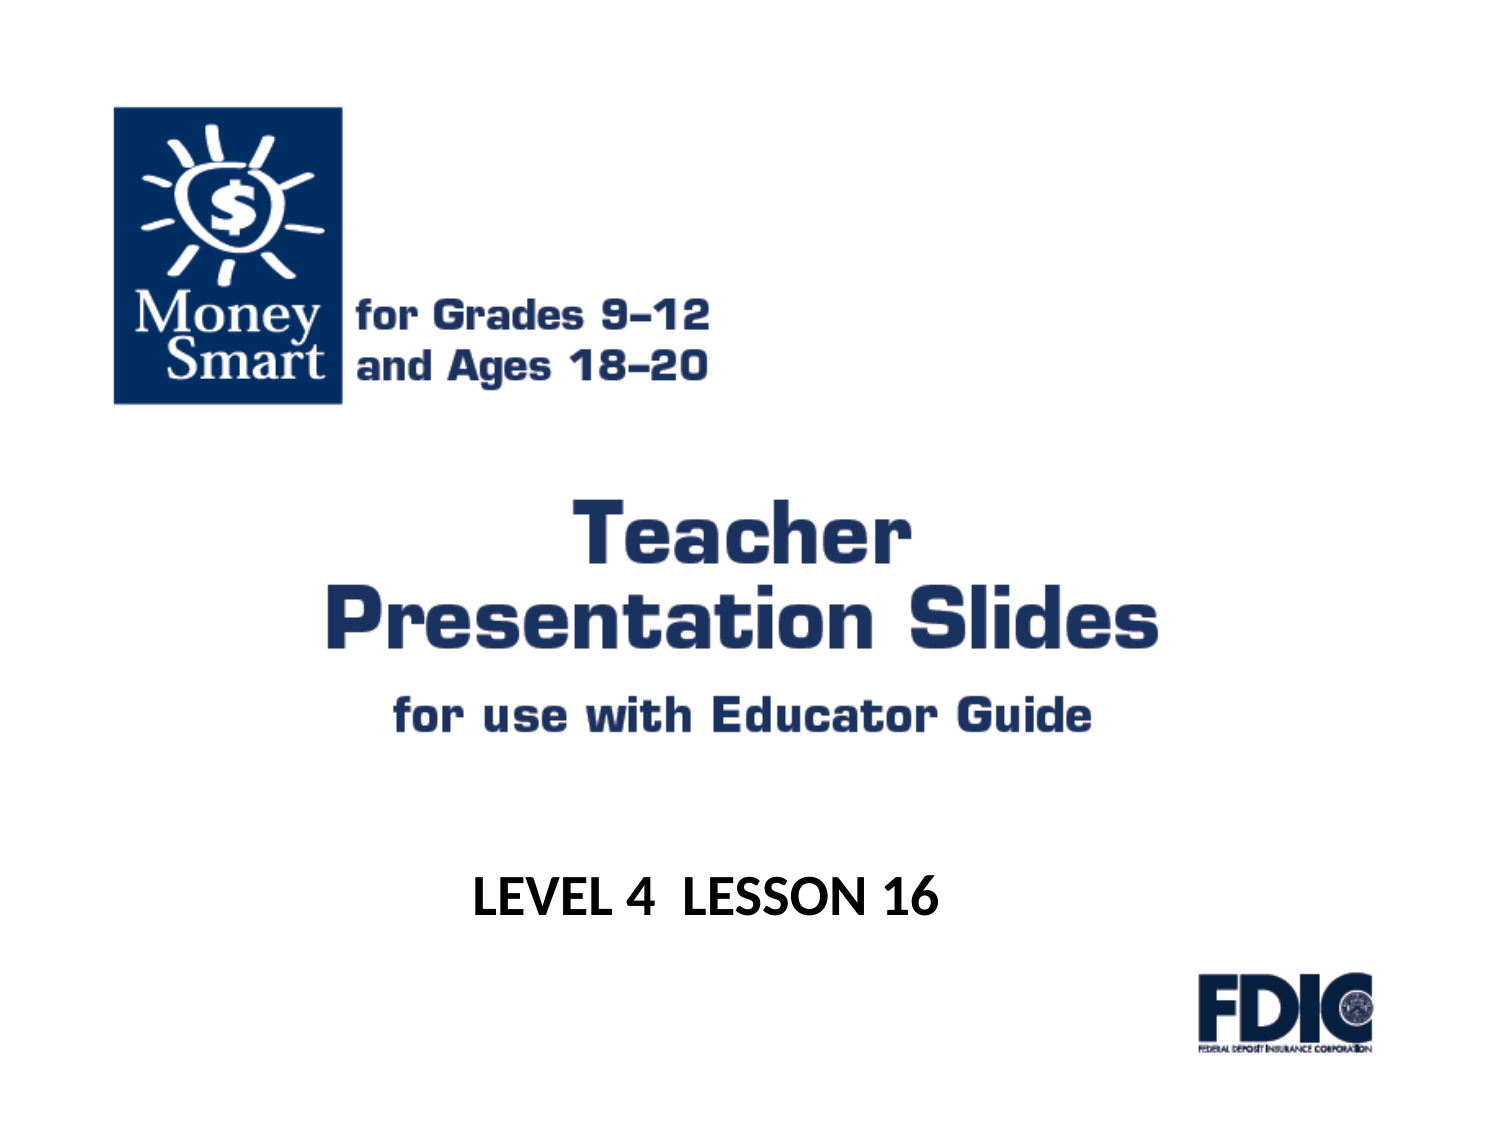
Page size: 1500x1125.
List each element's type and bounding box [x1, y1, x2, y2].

picture [74, 60, 1401, 1084]
